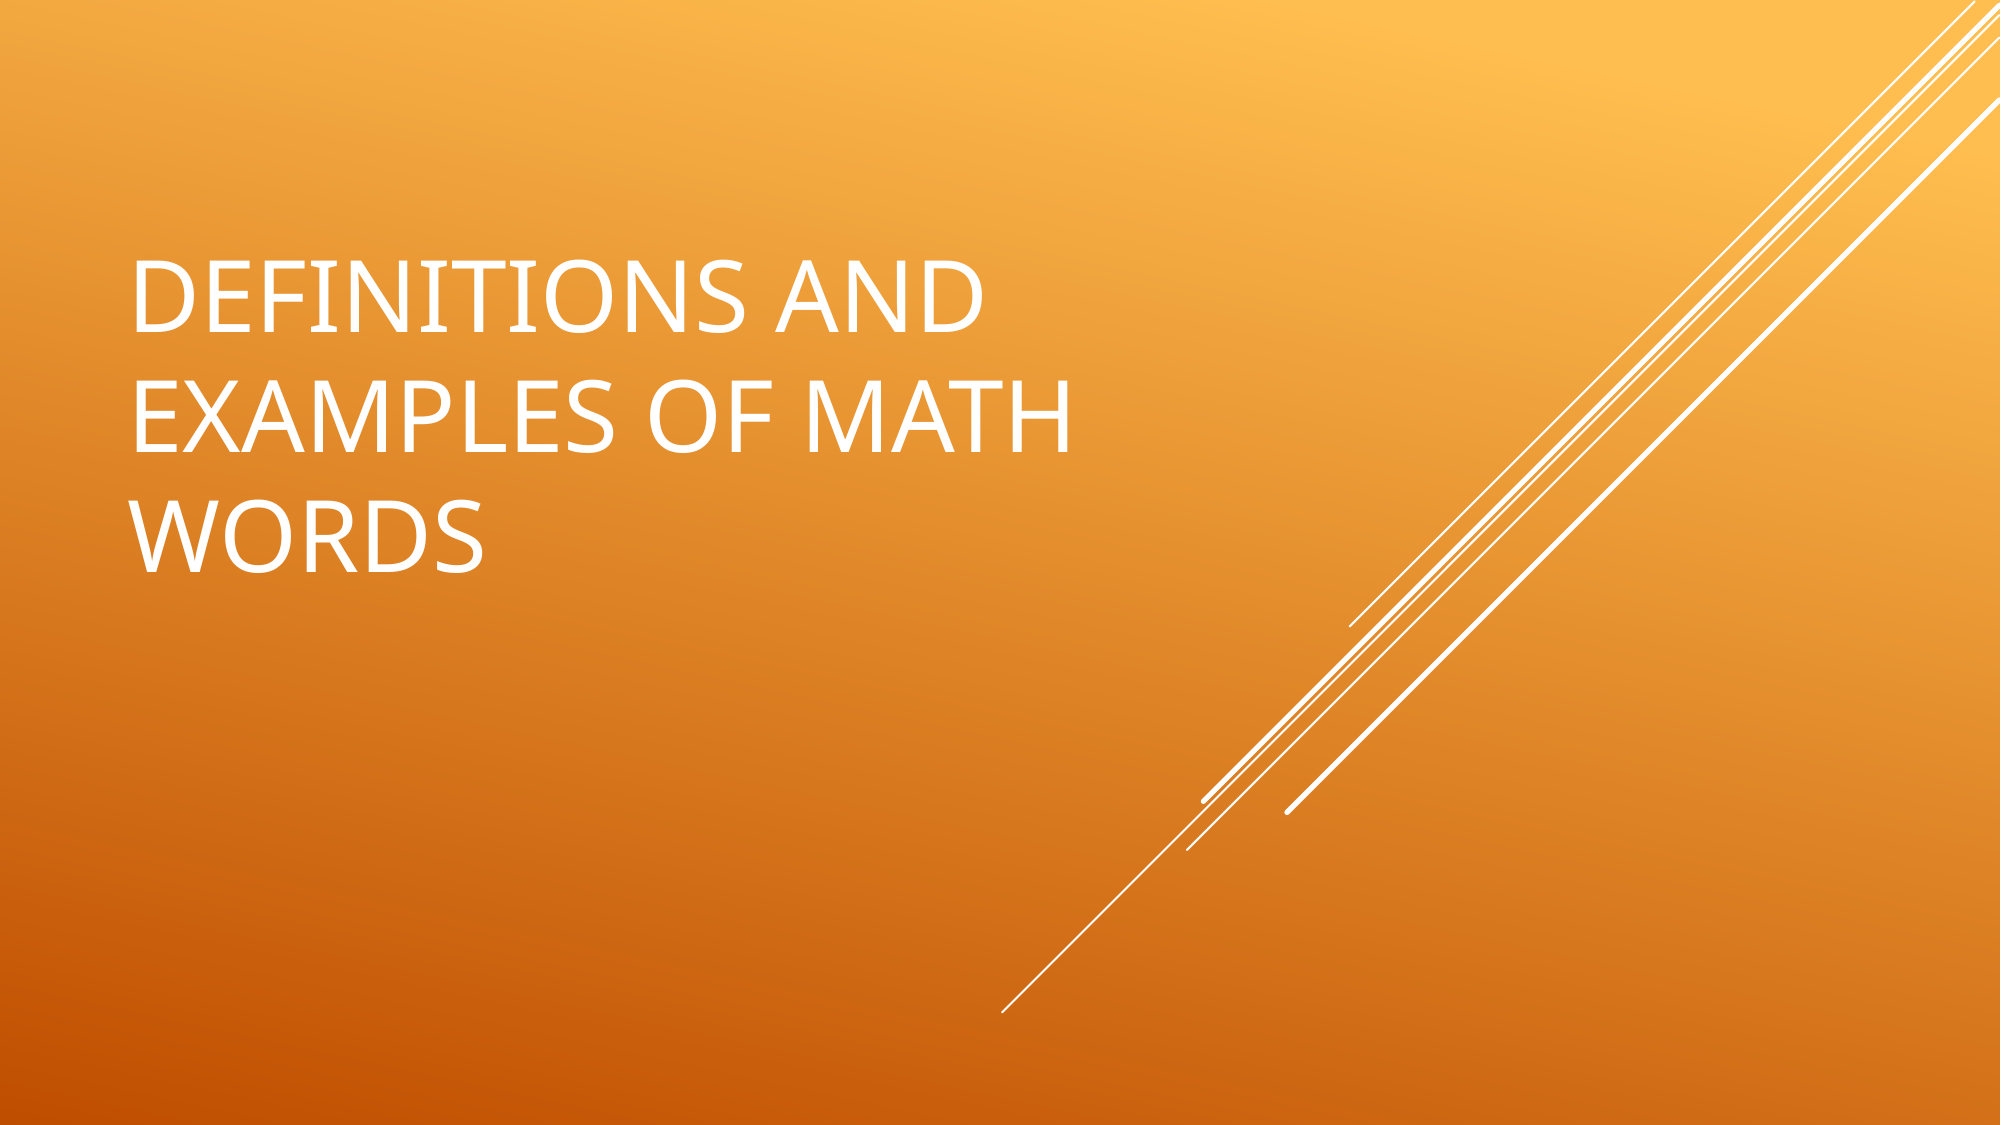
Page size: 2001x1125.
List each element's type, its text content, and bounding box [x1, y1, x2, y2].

title Definitions and examples of math words [112, 112, 1425, 600]
